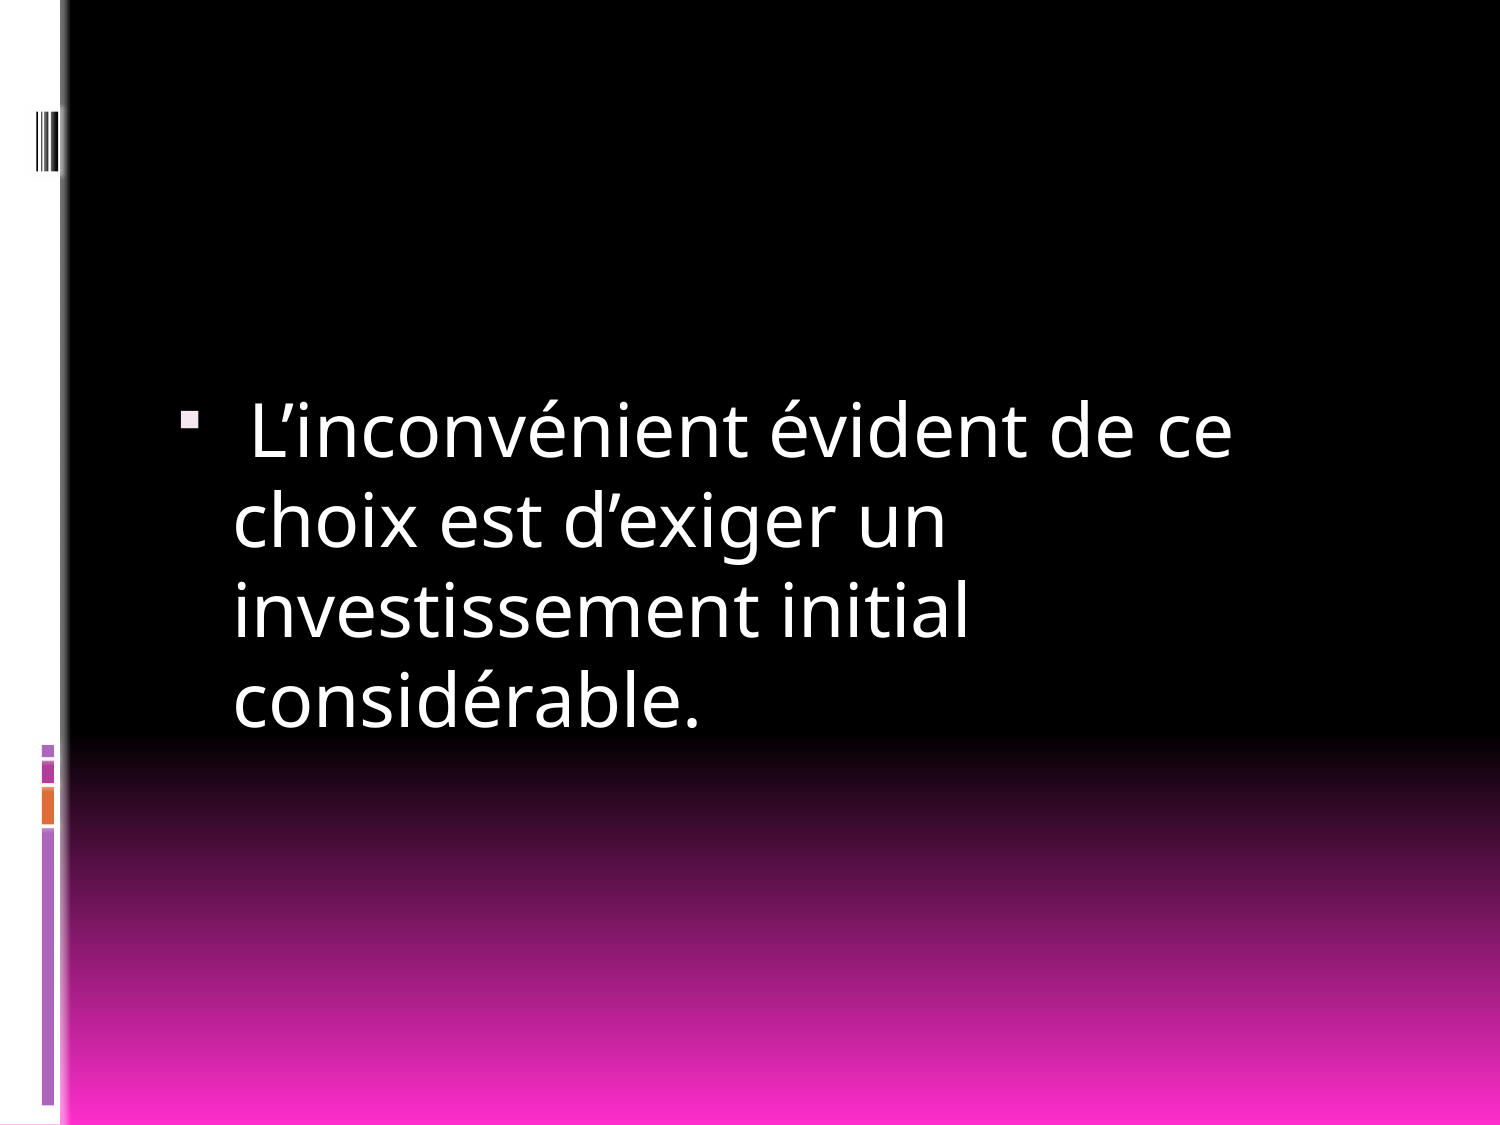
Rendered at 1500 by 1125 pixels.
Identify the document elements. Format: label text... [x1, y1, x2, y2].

list L’inconvénient évident de ce choix est d’exiger un investissement initial considérable. [150, 375, 1425, 1043]
